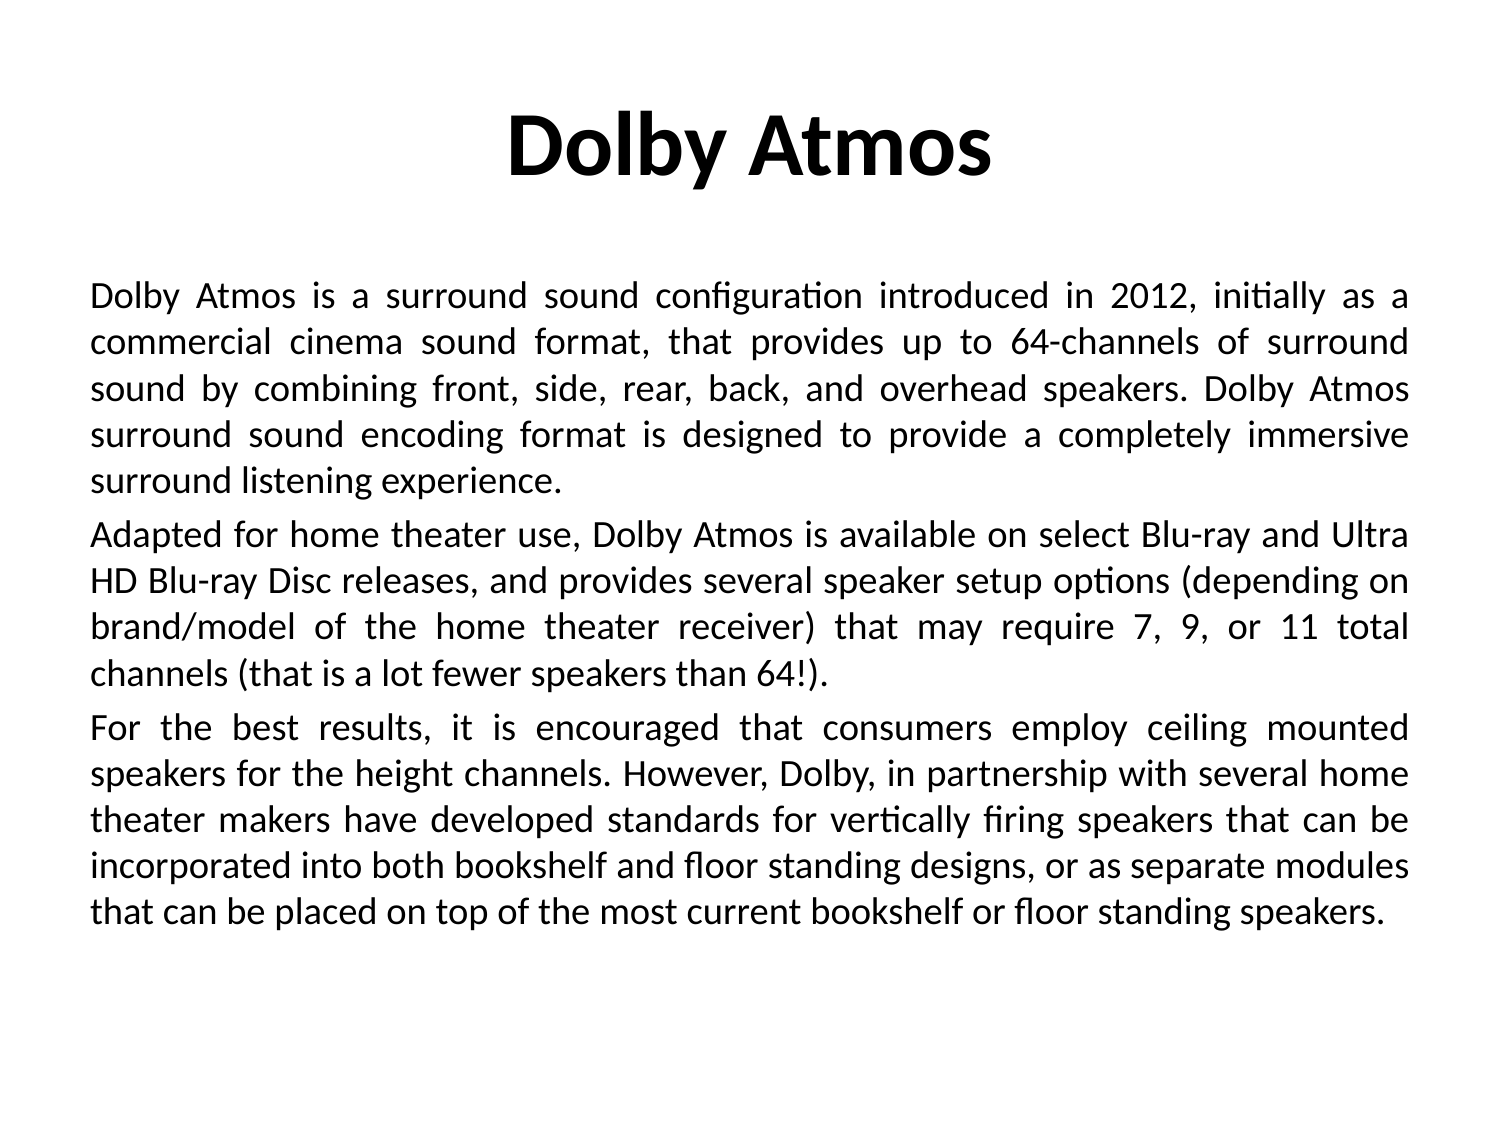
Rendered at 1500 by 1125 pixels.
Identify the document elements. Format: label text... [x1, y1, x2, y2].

title Dolby Atmos [75, 45, 1425, 233]
list Dolby Atmos is a surround sound configuration introduced in 2012, initially as a commercial cinema sound format, that provides up to 64-channels of surround sound by combining front, side, rear, back, and overhead speakers. Dolby Atmos surround sound encoding format is designed to provide a completely immersive surround listening experience. Adapted for home theater use, Dolby Atmos is available on select Blu-ray and Ultra HD Blu-ray Disc releases, and provides several speaker setup options (depending on brand/model of the home theater receiver) that may require 7, 9, or 11 total channels (that is a lot fewer speakers than 64!). For the best results, it is encouraged that consumers employ ceiling mounted speakers for the height channels. However, Dolby, in partnership with several home theater makers have developed standards for vertically firing speakers that can be incorporated into both bookshelf and floor standing designs, or as separate modules that can be placed on top of the most current bookshelf or floor standing speakers. [75, 262, 1425, 1005]
